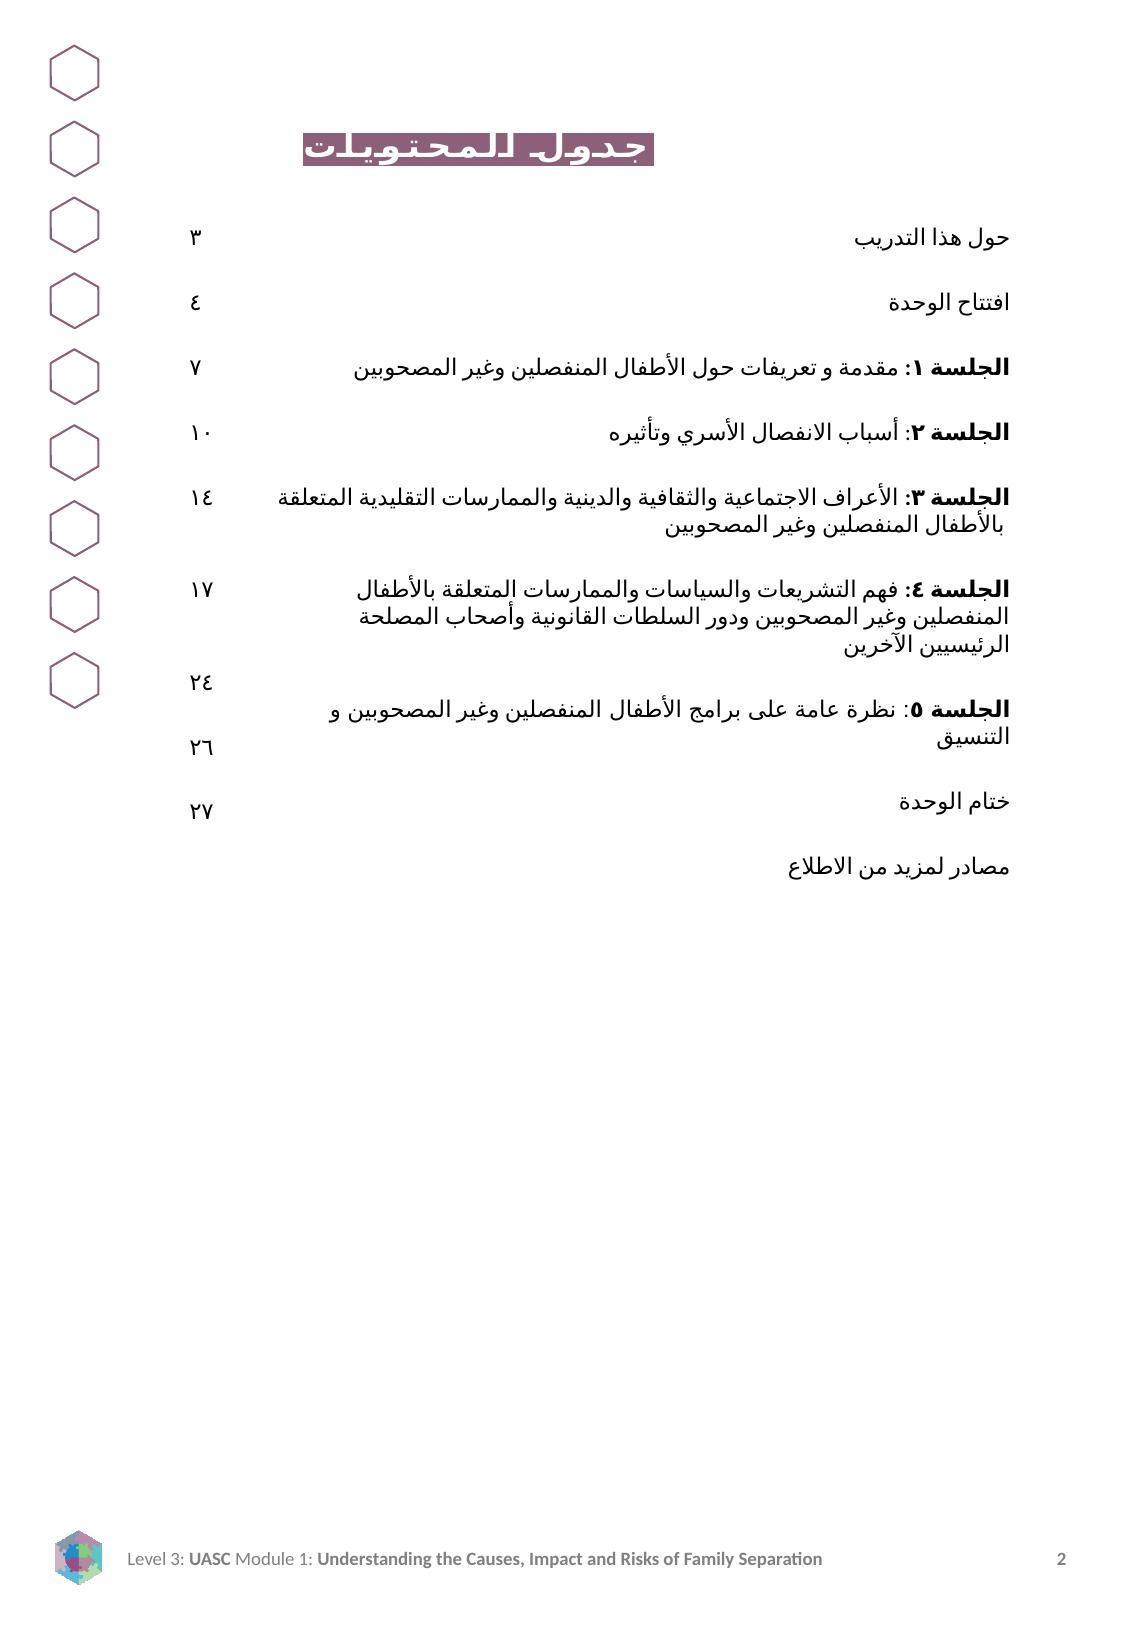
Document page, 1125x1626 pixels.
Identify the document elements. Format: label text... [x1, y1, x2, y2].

text_box [48, 423, 101, 482]
picture [55, 1530, 102, 1585]
text_box [48, 575, 101, 634]
text_box [48, 271, 101, 331]
text_box ٣ ٤ ٧ ١٠ ١٤ ١٧ ٢٤ ٢٦ ٢٧ [174, 215, 258, 832]
text_box [48, 119, 101, 179]
text_box [48, 651, 101, 710]
text_box [48, 499, 101, 558]
text_box [48, 43, 101, 103]
text_box [48, 195, 101, 255]
text_box حول هذا التدريب افتتاح الوحدة الجلسة ١: مقدمة و تعريفات حول الأطفال المنفصلين وغير المصحوبين الجلسة ٢: أسباب الانفصال الأسري وتأثيره الجلسة ٣: الأعراف الاجتماعية والثقافية والدينية والممارسات التقليدية المتعلقة بالأطفال المنفصلين وغير المصحوبين الجلسة ٤: فهم التشريعات والسياسات والممارسات المتعلقة بالأطفال المنفصلين وغير المصحوبين ودور السلطات القانونية وأصحاب المصلحة الرئيسيين الآخرين الجلسة ٥: نظرة عامة على برامج الأطفال المنفصلين وغير المصحوبين و التنسيق ختام الوحدة مصادر لمزيد من الاطلاع [257, 215, 1026, 887]
text_box [48, 347, 101, 406]
text_box جدول المحتويات [163, 116, 788, 172]
